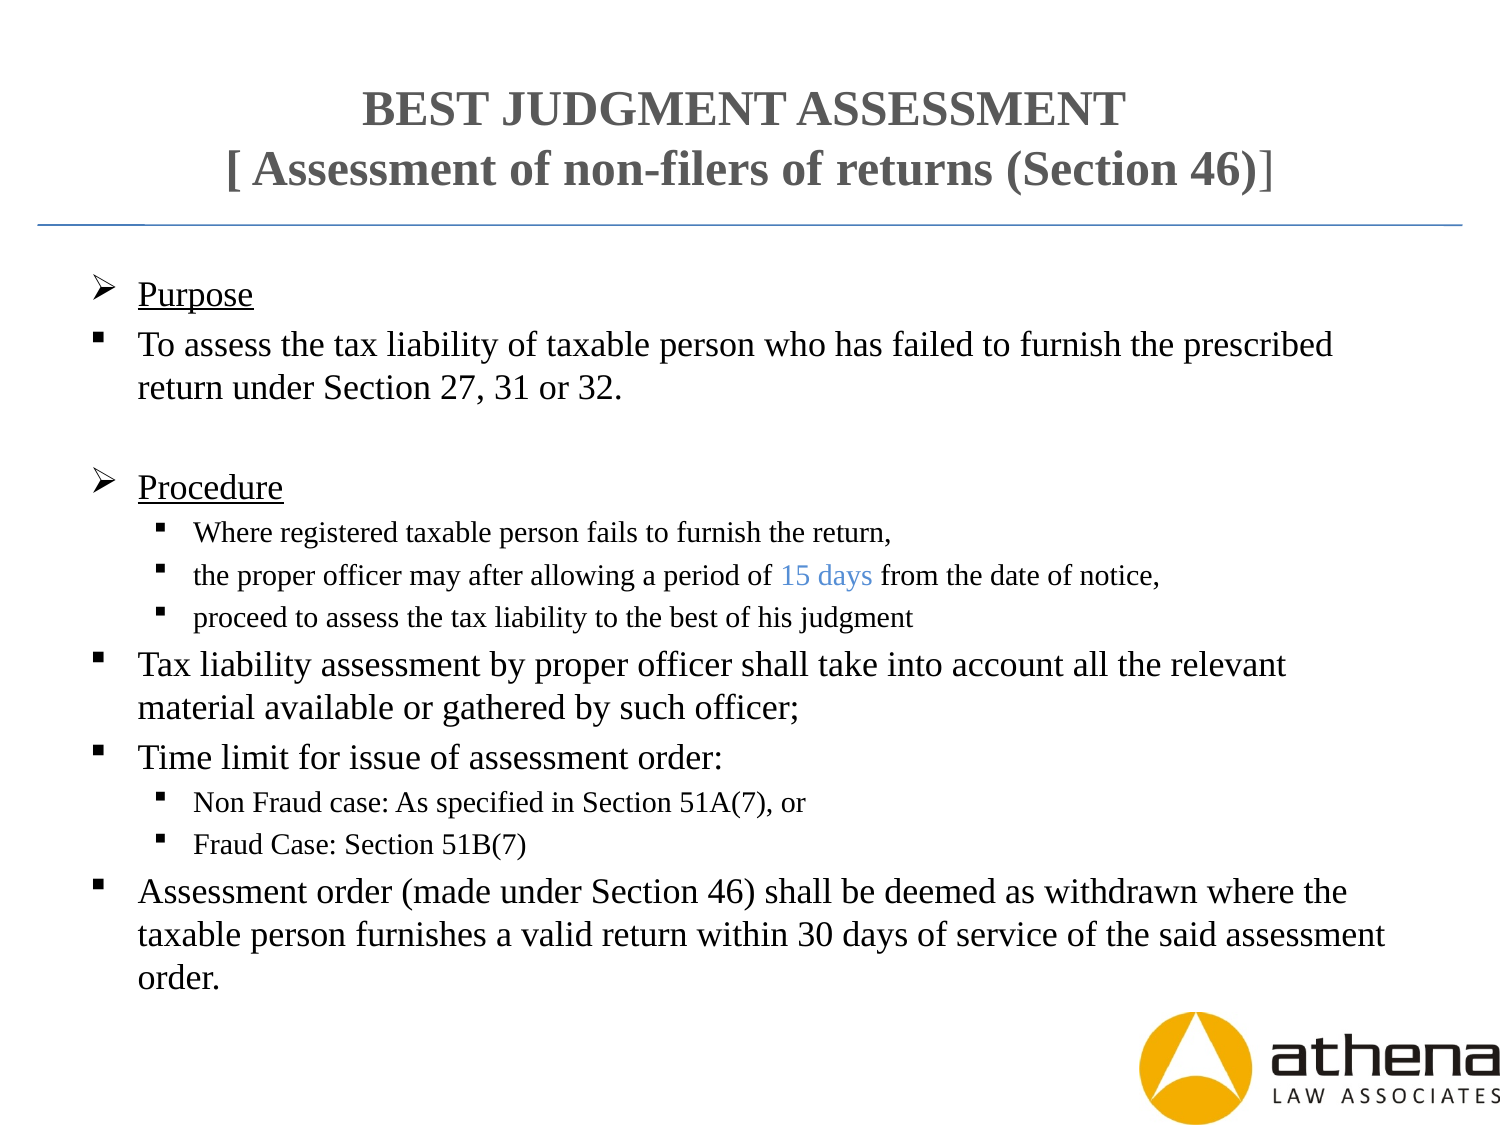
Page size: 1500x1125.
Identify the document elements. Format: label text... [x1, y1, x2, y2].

picture [1139, 1012, 1500, 1125]
list Purpose To assess the tax liability of taxable person who has failed to furnish the prescribed return under Section 27, 31 or 32. Procedure Where registered taxable person fails to furnish the return, the proper officer may after allowing a period of 15 days from the date of notice, proceed to assess the tax liability to the best of his judgment Tax liability assessment by proper officer shall take into account all the relevant material available or gathered by such officer; Time limit for issue of assessment order: Non Fraud case: As specified in Section 51A(7), or Fraud Case: Section 51B(7) Assessment order (made under Section 46) shall be deemed as withdrawn where the taxable person furnishes a valid return within 30 days of service of the said assessment order. [75, 262, 1425, 1005]
title BEST JUDGMENT ASSESSMENT [ Assessment of non-filers of returns (Section 46)] [75, 37, 1425, 233]
